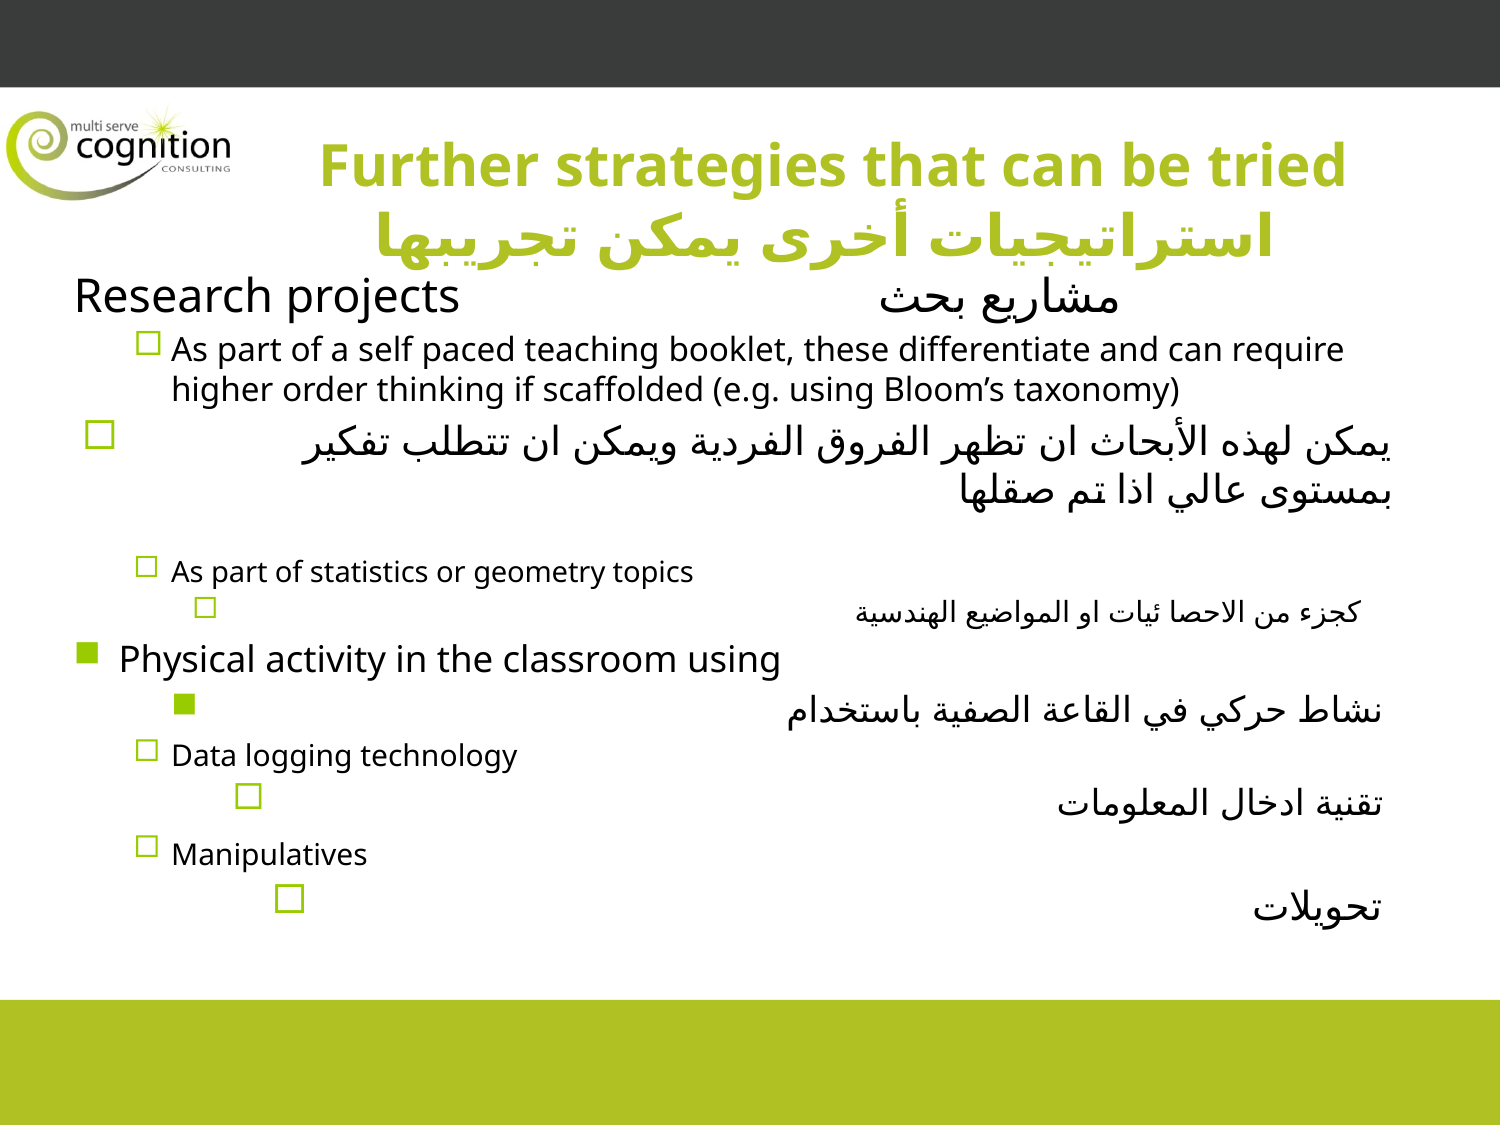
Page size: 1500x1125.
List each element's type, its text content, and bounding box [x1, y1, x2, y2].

picture [0, 101, 237, 207]
title Further strategies that can be tried استراتيجيات أخرى يمكن تجريبها [241, 113, 1426, 283]
list Research projects مشاريع بحث As part of a self paced teaching booklet, these differentiate and can require higher order thinking if scaffolded (e.g. using Bloom’s taxonomy) يمكن لهذه الأبحاث ان تظهر الفروق الفردية ويمكن ان تتطلب تفكير بمستوى عالي اذا تم صقلها As part of statistics or geometry topics كجزء من الاحصا ئيات او المواضيع الهندسية Physical activity in the classroom using نشاط حركي في القاعة الصفية باستخدام Data logging technology تقنية ادخال المعلومات Manipulatives تحويلات [58, 257, 1409, 967]
